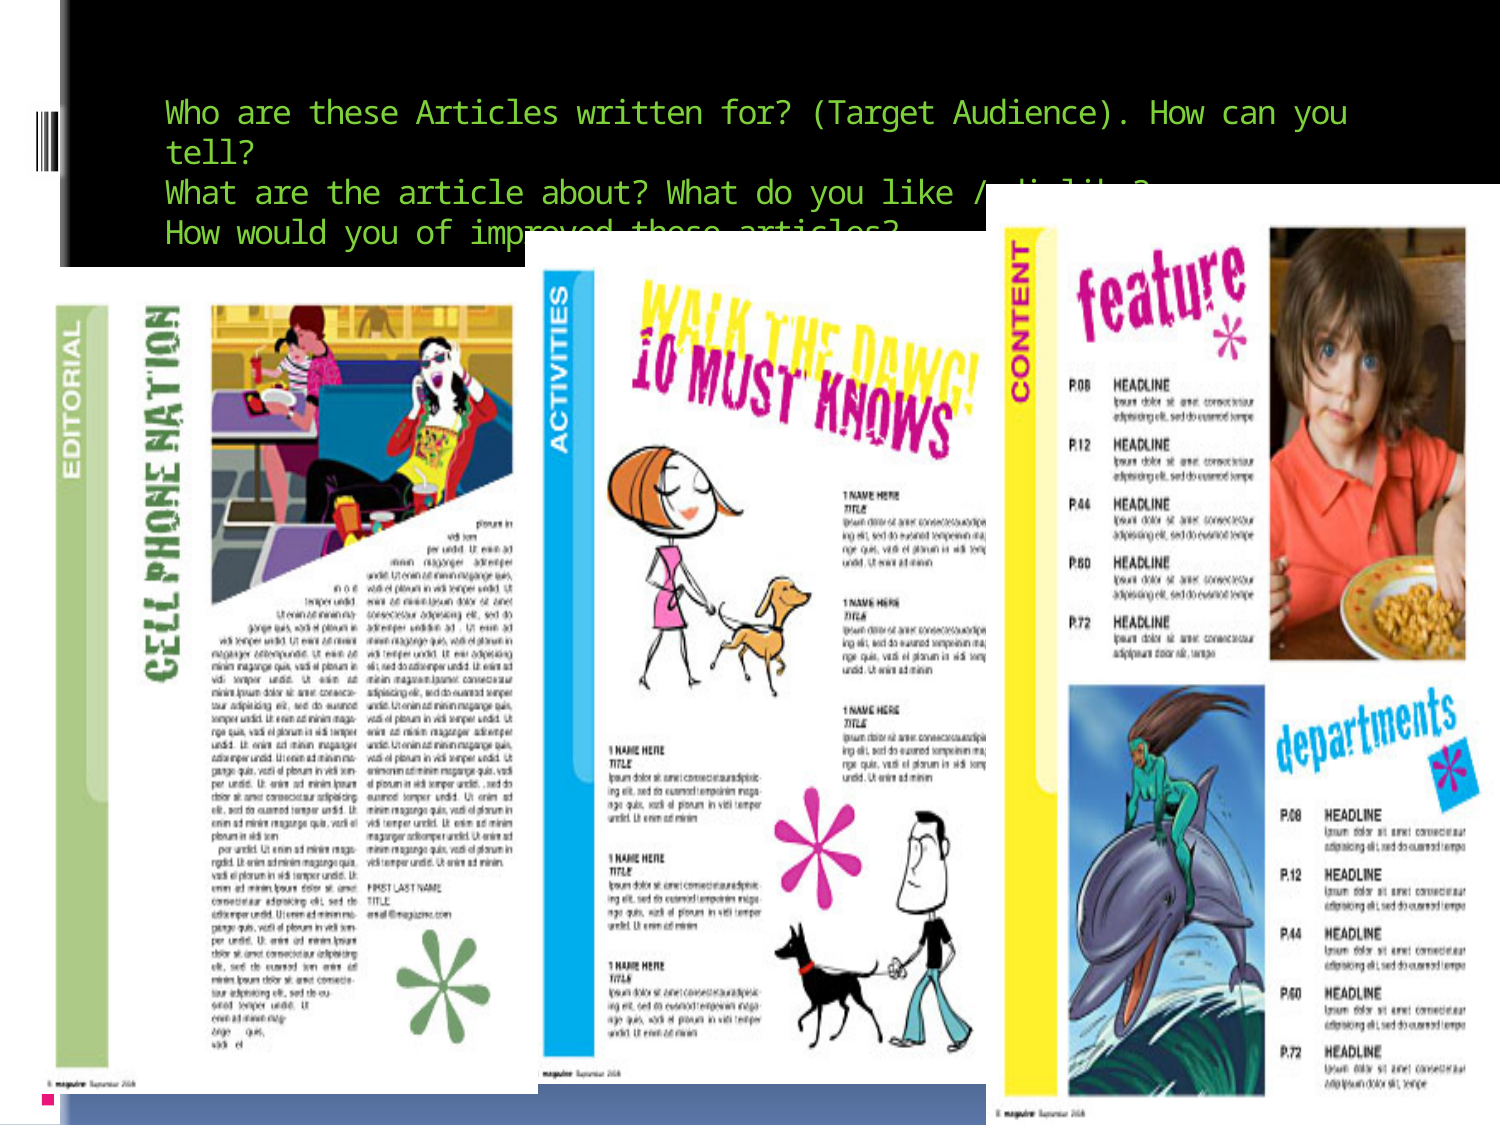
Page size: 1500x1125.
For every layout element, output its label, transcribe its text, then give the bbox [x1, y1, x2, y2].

picture [985, 183, 1500, 1125]
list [525, 231, 976, 1085]
picture [28, 266, 538, 1095]
title Who are these Articles written for? (Target Audience). How can you tell? What are the article about? What do you like / dislike? How would you of improved these articles? [150, 83, 1425, 234]
